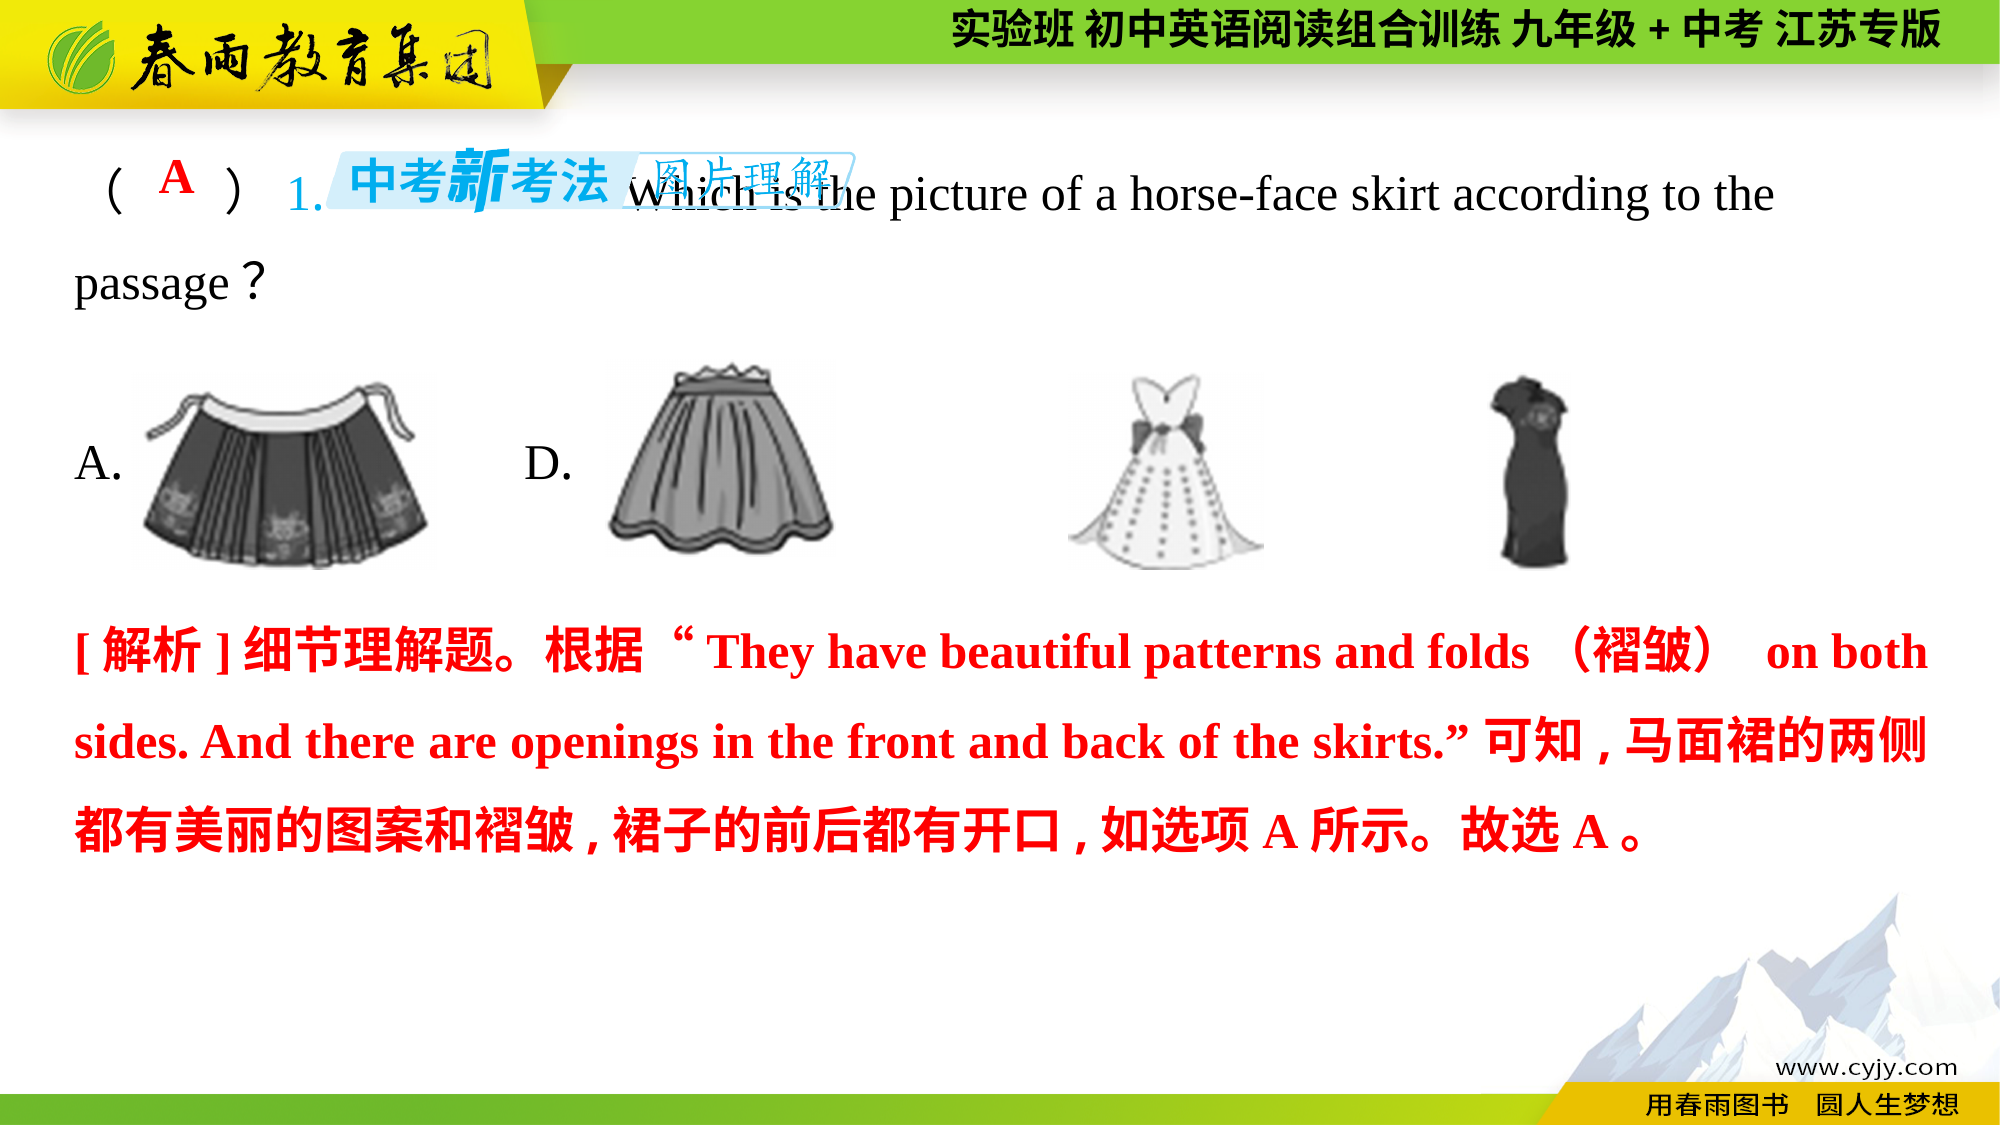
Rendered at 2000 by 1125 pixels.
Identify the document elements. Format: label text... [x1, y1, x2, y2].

text_box [解析]细节理解题。根据“They have beautiful patterns and folds（褶皱） on both sides. And there are openings in the front and back of the skirts.”可知,马面裙的两侧都有美丽的图案和褶皱,裙子的前后都有开口,如选项A所示。故选A。 [59, 581, 1944, 867]
text_box A [143, 136, 210, 211]
picture [0, 0, 2000, 1125]
list （ ）1. Which is the picture of a horse-face skirt according to the passage？ A. B. C. D. [59, 122, 1944, 490]
